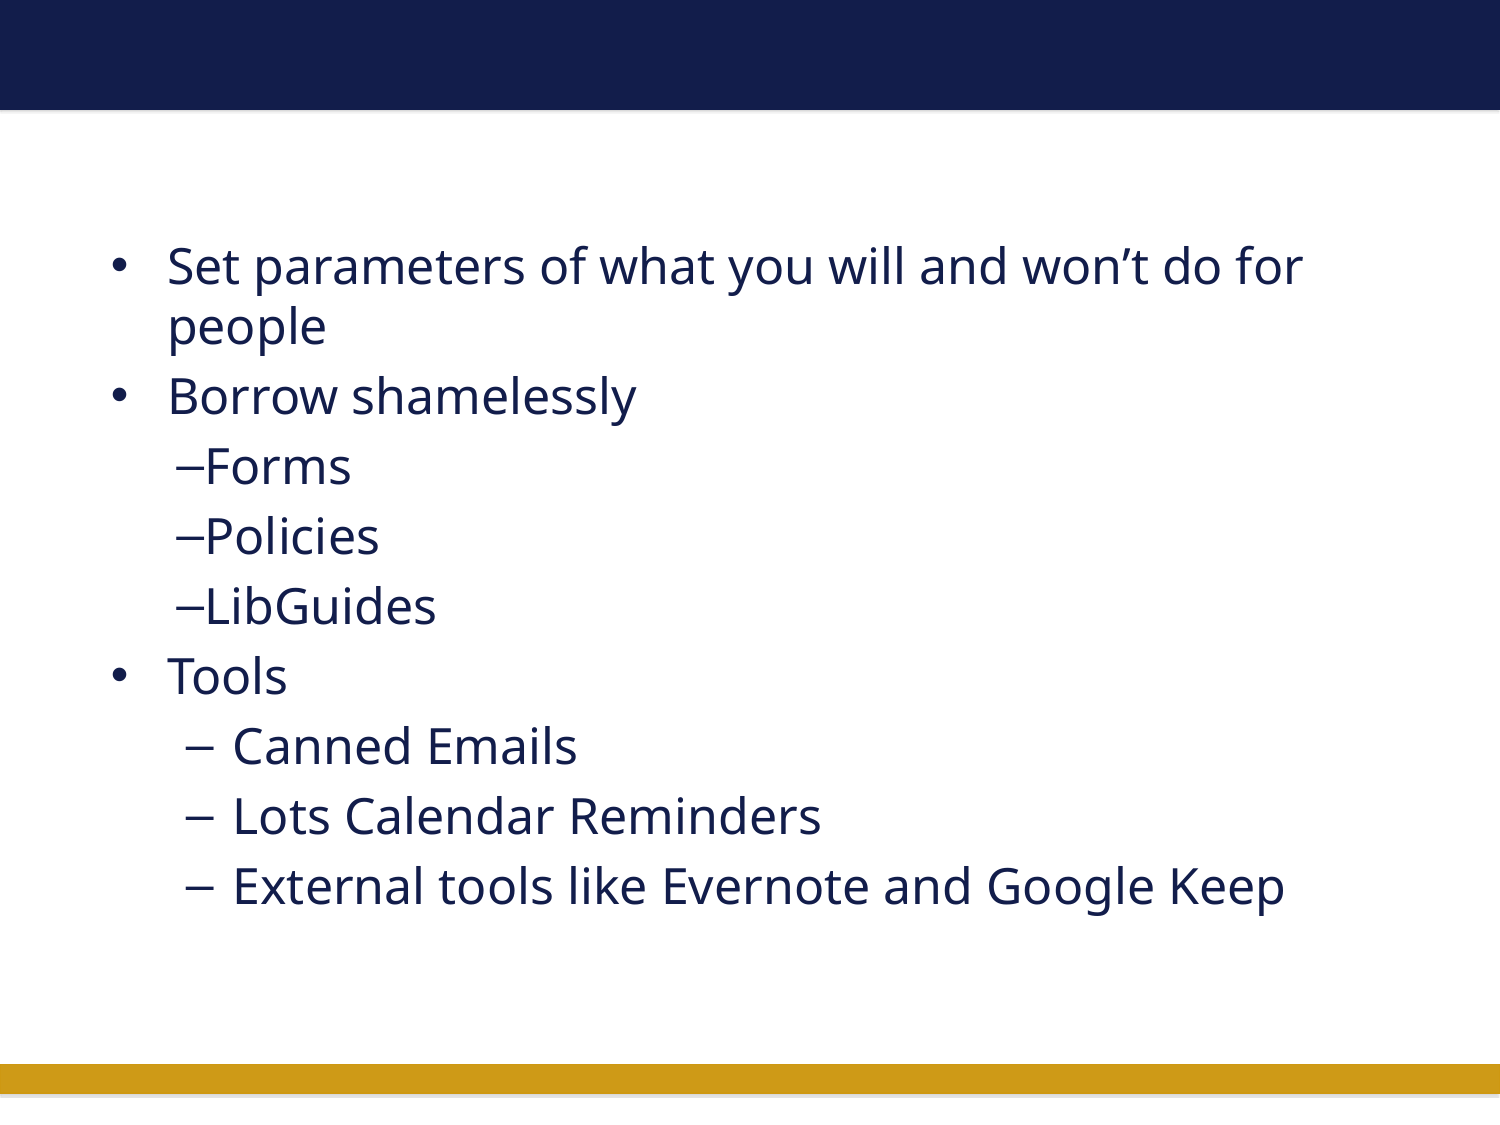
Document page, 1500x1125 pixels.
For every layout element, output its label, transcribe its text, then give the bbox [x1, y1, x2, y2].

list Set parameters of what you will and won’t do for people Borrow shamelessly Forms Policies LibGuides Tools Canned Emails Lots Calendar Reminders External tools like Evernote and Google Keep [95, 157, 1425, 969]
